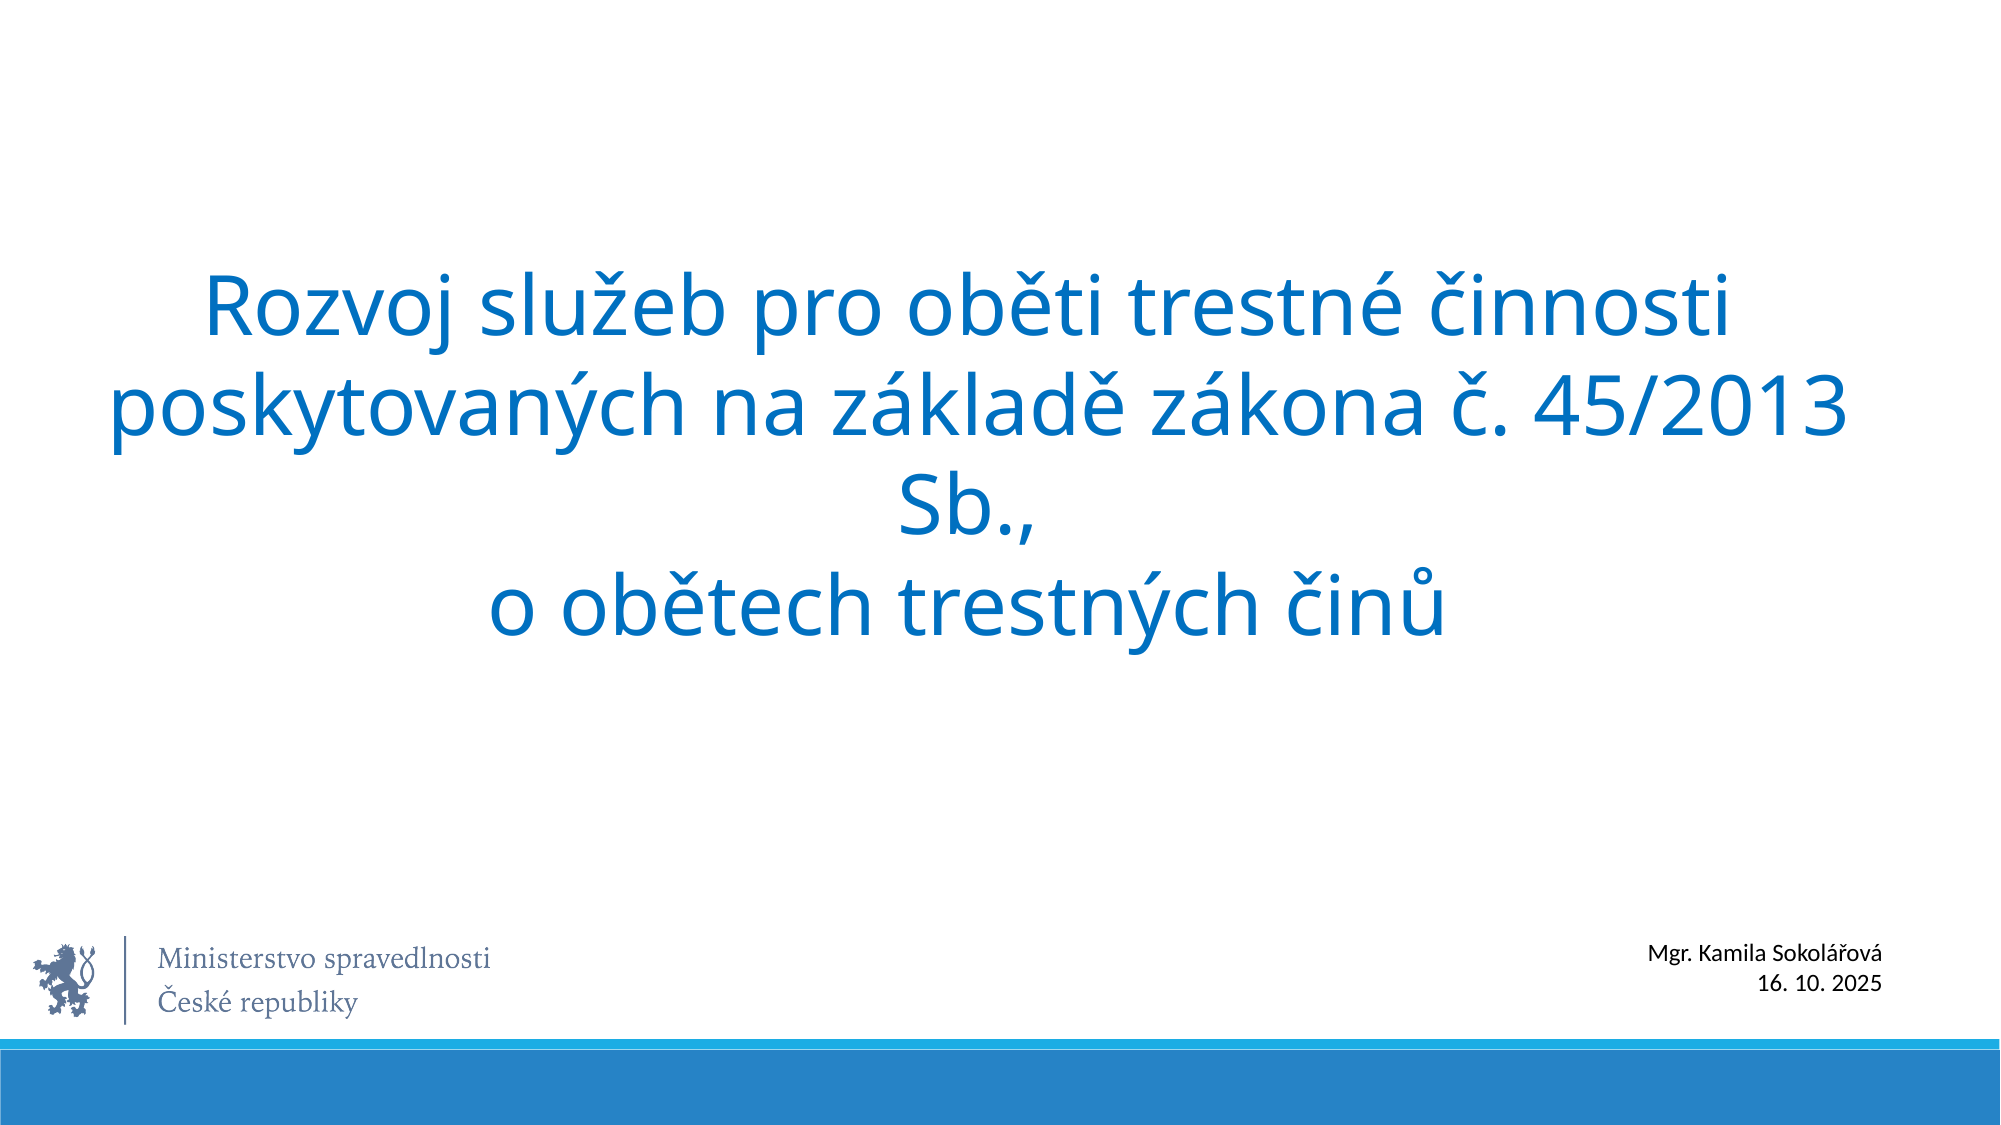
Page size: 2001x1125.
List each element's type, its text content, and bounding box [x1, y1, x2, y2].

text_box Mgr. Kamila Sokolářová 16. 10. 2025 [1489, 929, 1898, 1005]
text_box Rozvoj služeb pro oběti trestné činnosti poskytovaných na základě zákona č. 45/2013 Sb., o obětech trestných činů [32, 244, 1927, 659]
picture [31, 936, 491, 1025]
